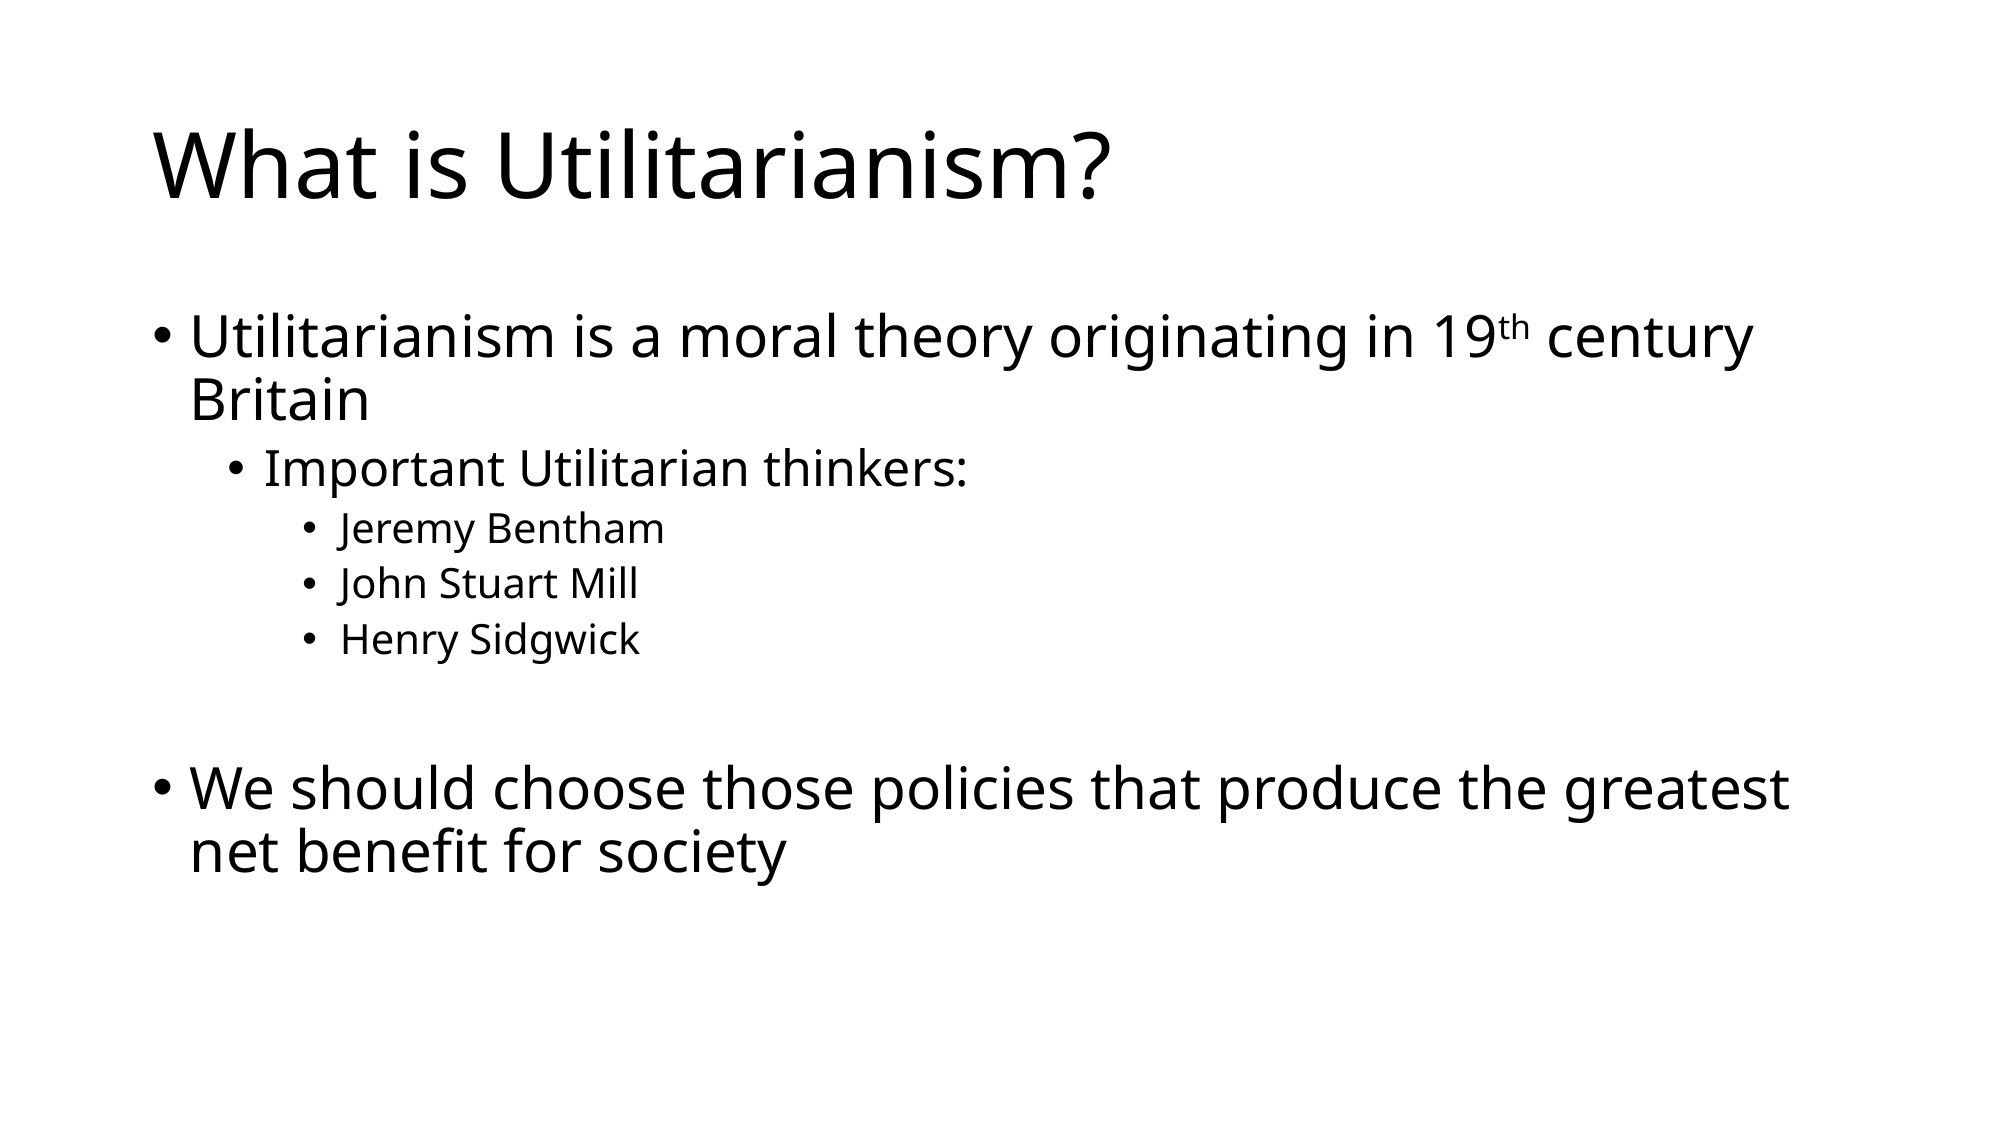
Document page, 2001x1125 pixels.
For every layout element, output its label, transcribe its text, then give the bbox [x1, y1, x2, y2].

title What is Utilitarianism? [137, 59, 1863, 278]
list Utilitarianism is a moral theory originating in 19th century Britain Important Utilitarian thinkers: Jeremy Bentham John Stuart Mill Henry Sidgwick We should choose those policies that produce the greatest net benefit for society [137, 299, 1863, 1014]
